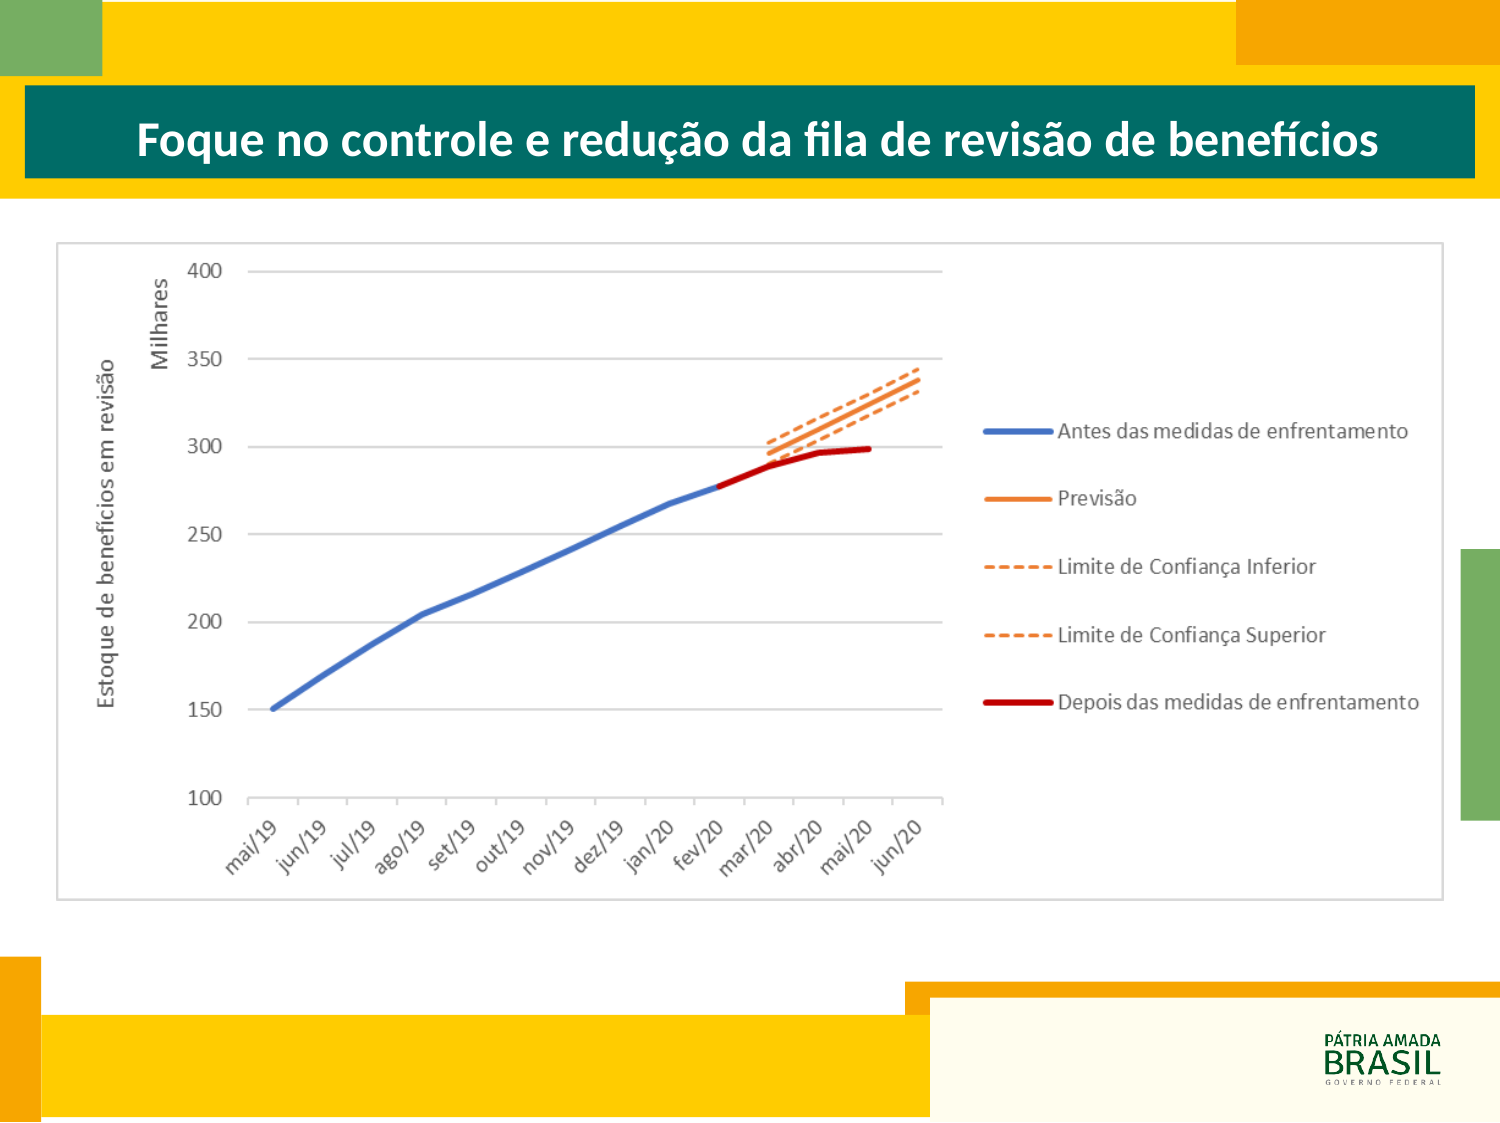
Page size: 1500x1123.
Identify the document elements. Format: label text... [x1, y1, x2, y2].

text_box [0, 1, 1500, 199]
text_box [1236, 0, 1500, 65]
text_box [0, 956, 42, 1122]
text_box [42, 1014, 930, 1118]
text_box [0, 0, 103, 77]
text_box Foque no controle e redução da fila de revisão de benefícios [41, 99, 1475, 235]
text_box [24, 85, 1475, 179]
text_box [1325, 1030, 1441, 1085]
text_box [1460, 549, 1500, 821]
text_box [905, 981, 1500, 1014]
picture [56, 242, 1444, 901]
text_box [930, 997, 1500, 1122]
